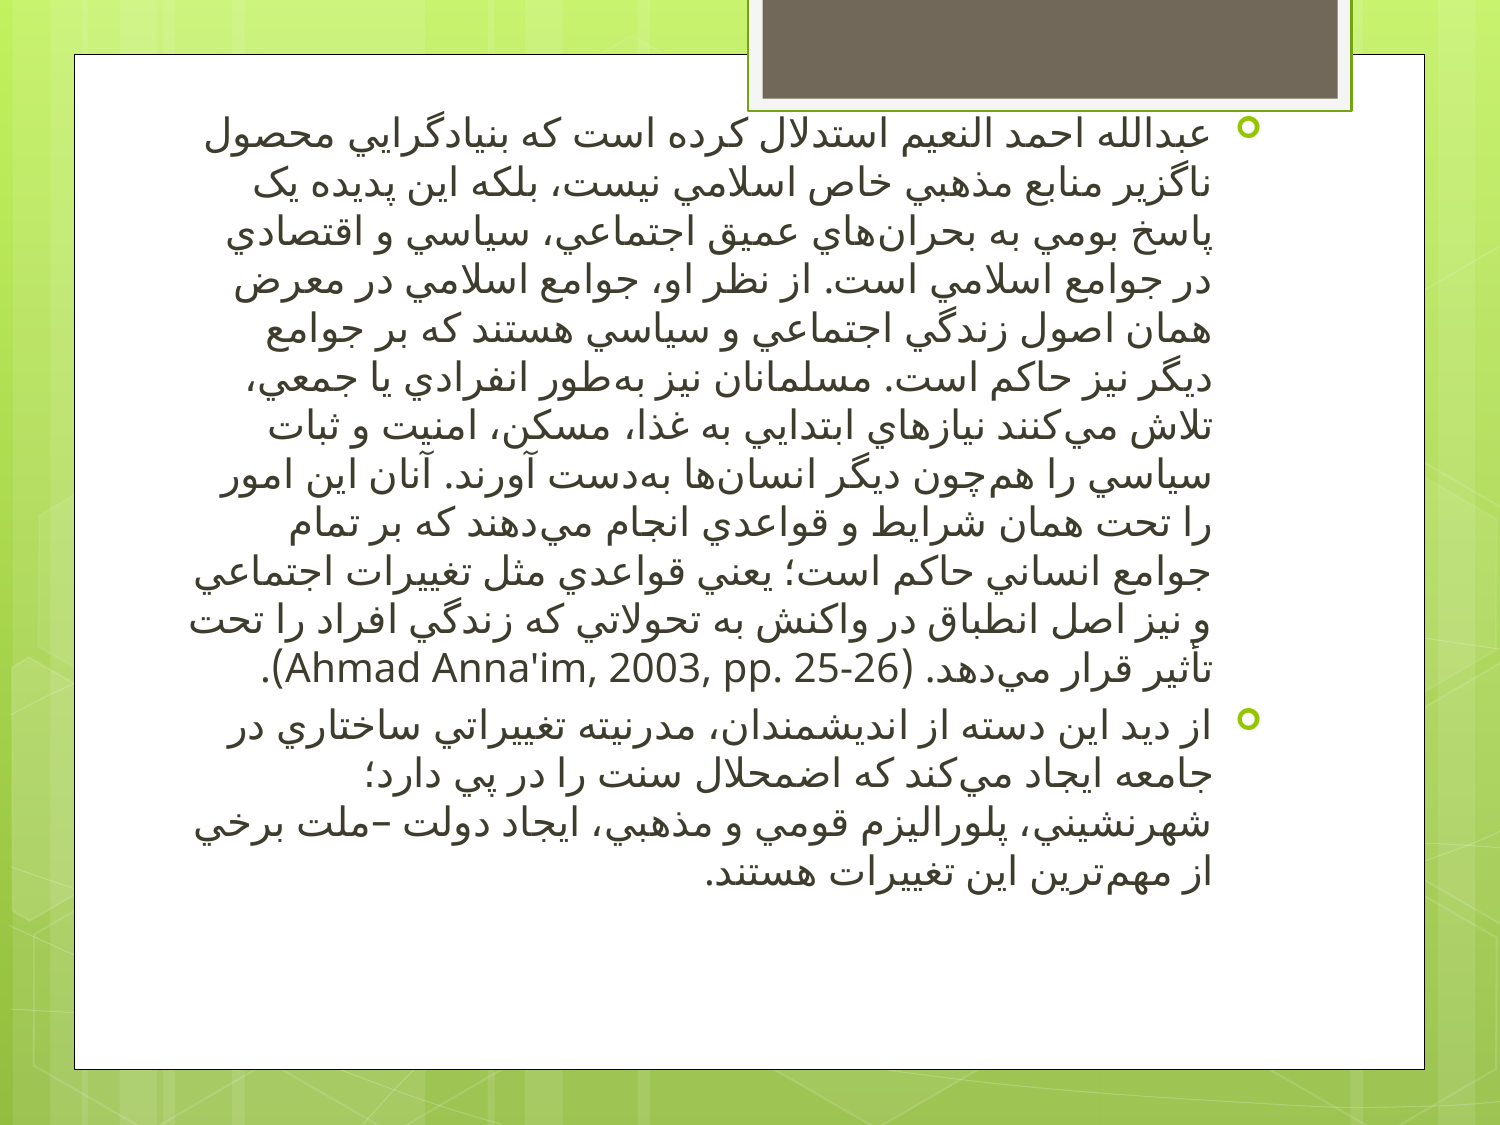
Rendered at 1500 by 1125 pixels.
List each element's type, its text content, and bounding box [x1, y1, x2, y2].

list عبدالله احمد النعيم استدلال کرده است که بنيادگرايي محصول ناگزير منابع مذهبي خاص اسلامي نيست، بلکه اين پديده يک پاسخ بومي به بحران‌هاي عميق اجتماعي، سياسي و اقتصادي در جوامع اسلامي است. از نظر او، جوامع اسلامي در معرض همان اصول زندگي اجتماعي و سياسي هستند که بر جوامع ديگر نيز حاکم است. مسلمانان نيز به‌طور انفرادي يا جمعي، تلاش مي‌کنند نيازهاي ابتدايي به غذا، مسکن، امنيت و ثبات سياسي را هم‌چون ديگر انسان‌ها به‌دست آورند. آنان اين امور را تحت همان شرايط و قواعدي انجام مي‌دهند که بر تمام جوامع انساني حاکم است؛ يعني قواعدي مثل تغييرات اجتماعي و نيز اصل انطباق در واکنش به تحولاتي که زندگي افراد را تحت تأثير قرار مي‌دهد. (Ahmad Anna'im, 2003, pp. 25-26). از ديد اين دسته از انديشمندان، مدرنيته تغييراتي ساختاري در جامعه ايجاد مي‌کند که اضمحلال سنت را در پي دارد؛ شهرنشيني، پلوراليزم قومي و مذهبي، ايجاد دولت –ملت برخي از مهم‌ترين اين تغييرات هستند. [171, 99, 1283, 957]
